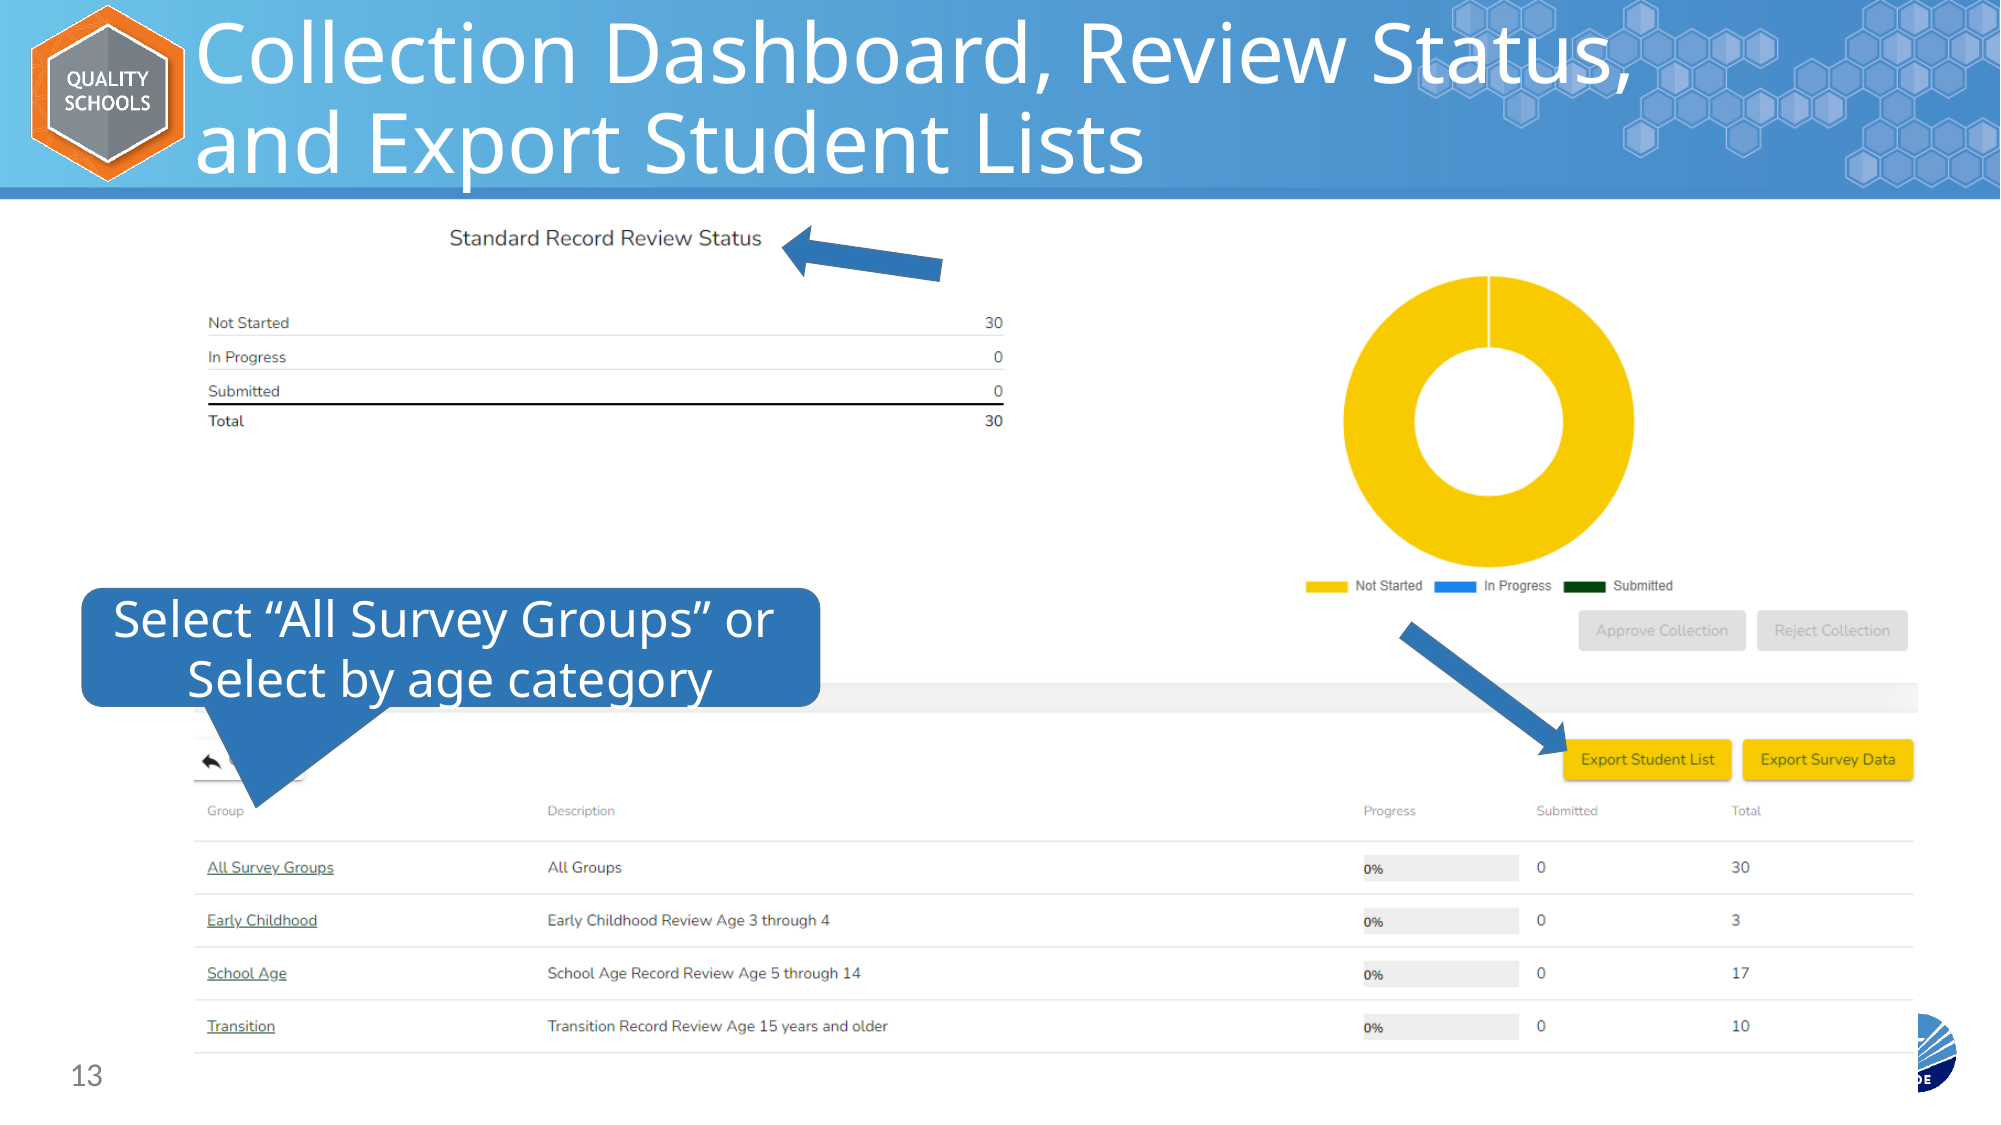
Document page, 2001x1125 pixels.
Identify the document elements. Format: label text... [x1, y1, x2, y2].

title Collection Dashboard, Review Status, and Export Student Lists [194, 11, 1650, 105]
picture [0, 0, 2000, 200]
picture [1918, 1012, 1957, 1093]
text_box Select “All Survey Groups” or Select by age category [81, 587, 194, 707]
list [194, 208, 1918, 1103]
slide_number 13 [54, 1042, 194, 1103]
